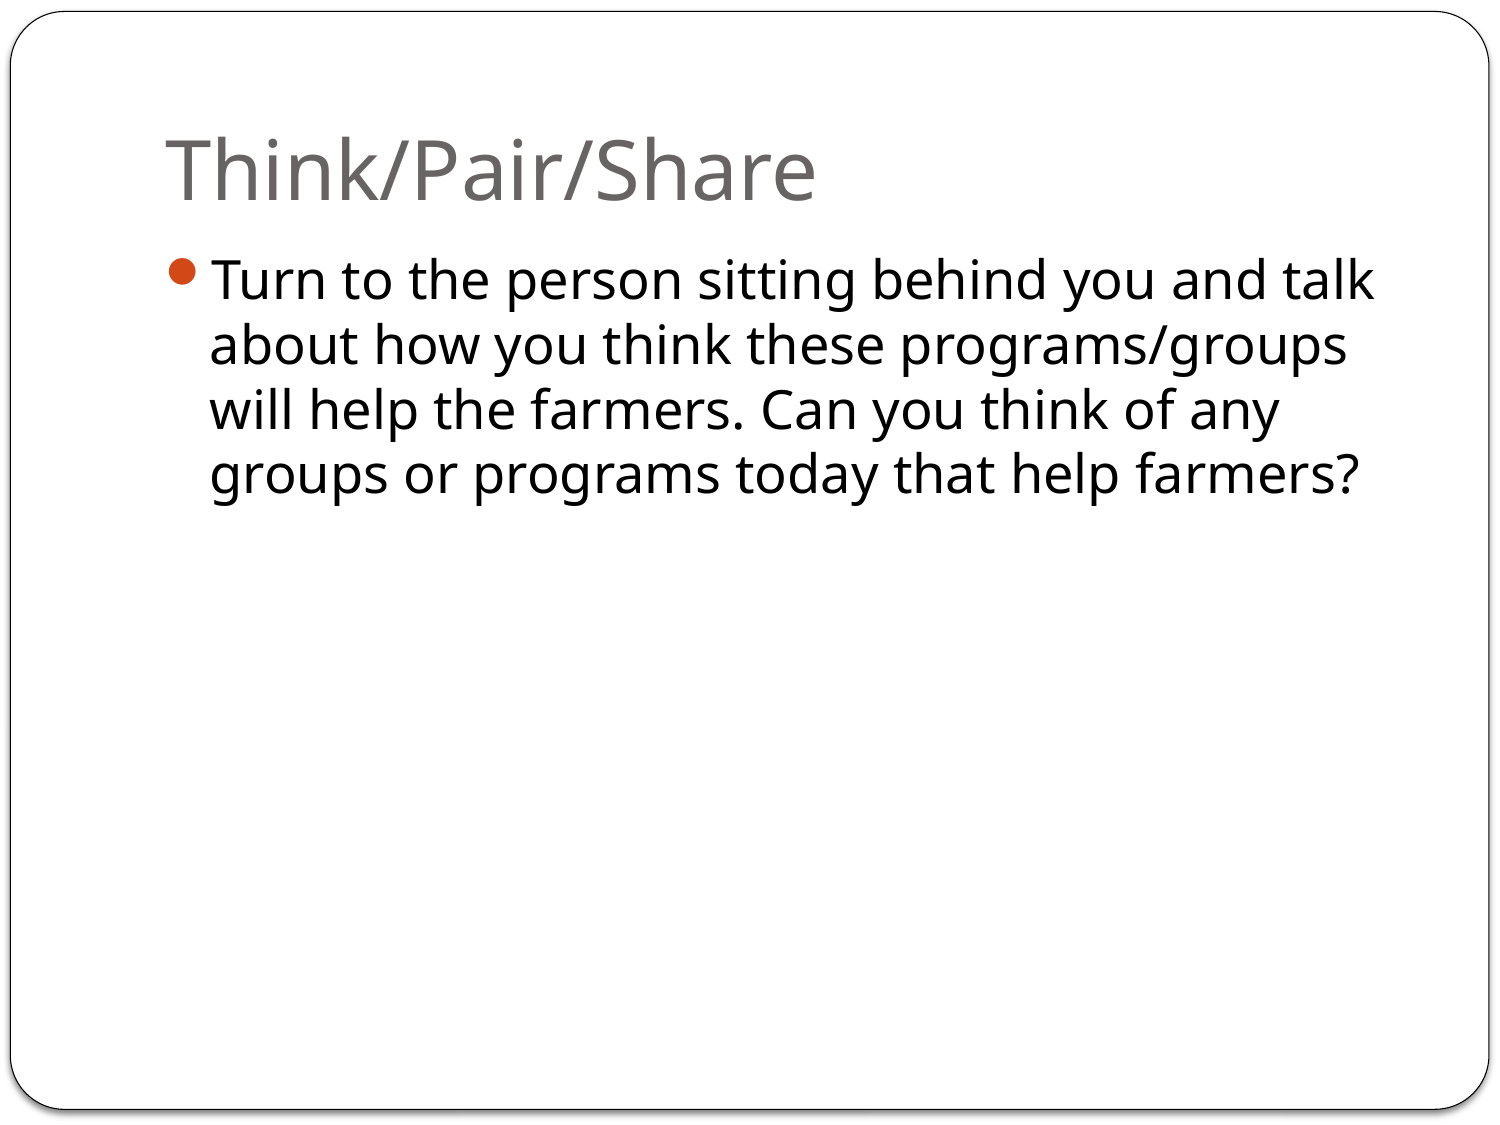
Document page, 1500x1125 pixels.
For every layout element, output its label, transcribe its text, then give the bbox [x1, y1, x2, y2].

title Think/Pair/Share [149, 44, 1426, 233]
list Turn to the person sitting behind you and talk about how you think these programs/groups will help the farmers. Can you think of any groups or programs today that help farmers? [149, 237, 1426, 988]
